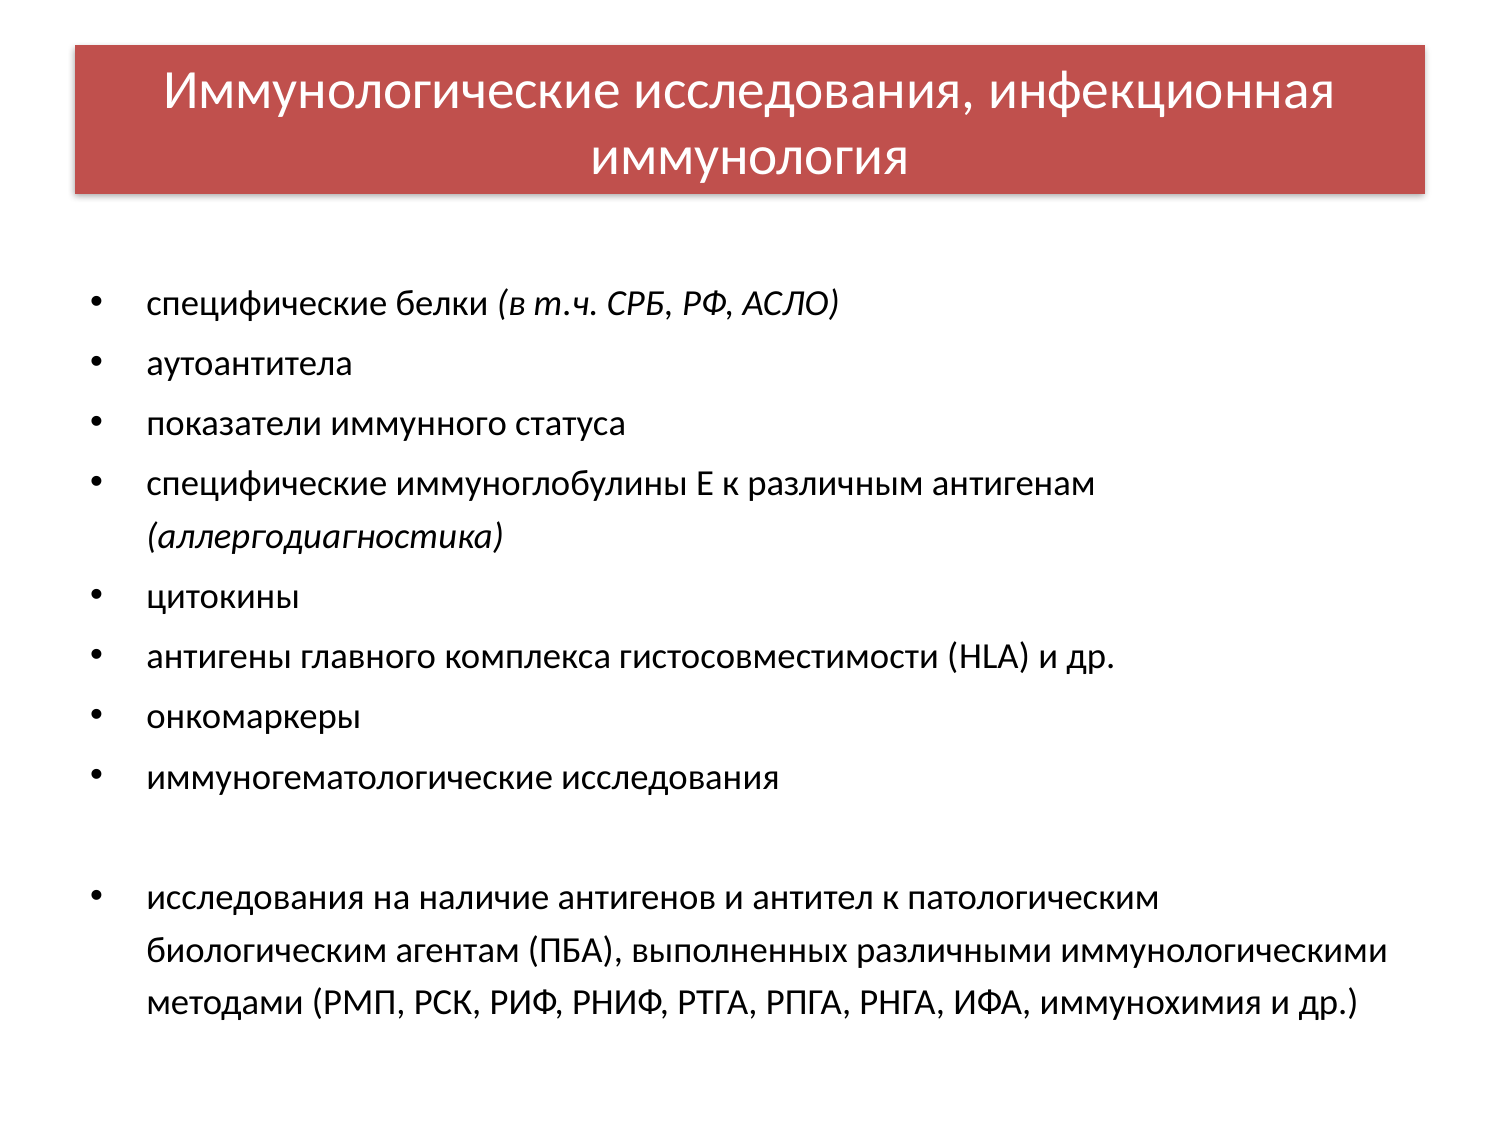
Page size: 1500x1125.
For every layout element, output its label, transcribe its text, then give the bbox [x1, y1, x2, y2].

title Иммунологические исследования, инфекционная иммунология [75, 45, 1425, 194]
list специфические белки (в т.ч. СРБ, РФ, АСЛО) аутоантитела показатели иммунного статуса специфические иммуноглобулины Е к различным антигенам (аллергодиагностика) цитокины антигены главного комплекса гистосовместимости (HLA) и др. онкомаркеры иммуногематологические исследования исследования на наличие антигенов и антител к патологическим биологическим агентам (ПБА), выполненных различными иммунологическими методами (РМП, РСК, РИФ, РНИФ, РТГА, РПГА, РНГА, ИФА, иммунохимия и др.) [75, 262, 1425, 1056]
